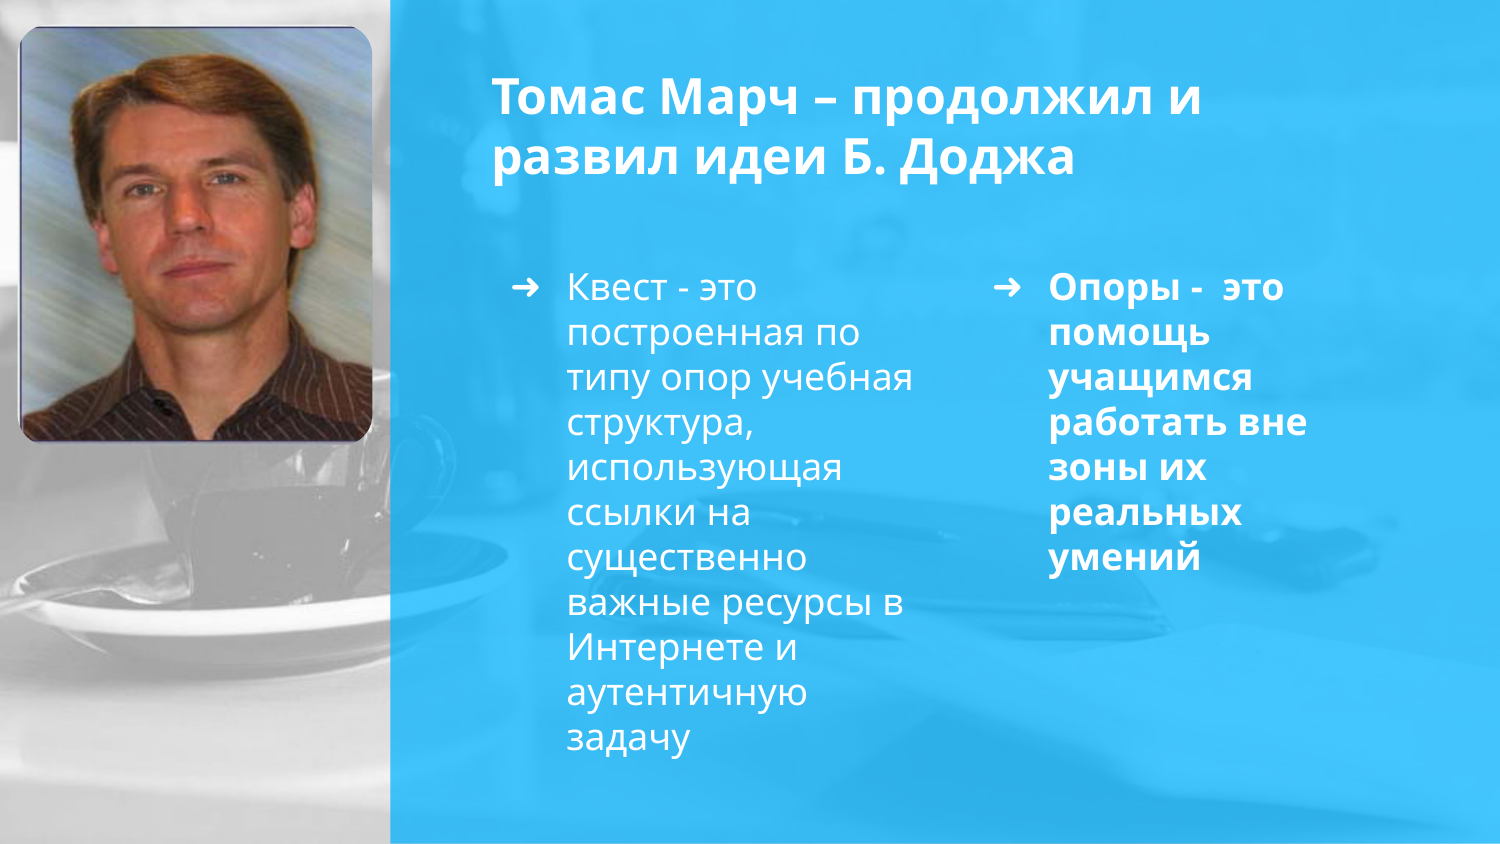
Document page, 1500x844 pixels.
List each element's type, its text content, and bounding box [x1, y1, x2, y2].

title Томас Марч – продолжил и развил идеи Б. Доджа [476, 49, 1415, 133]
list Квест - это построенная по типу опор учебная структура, использующая ссылки на существенно важные ресурсы в Интернете и аутентичную задачу [476, 247, 933, 761]
picture [390, 0, 1500, 844]
list Опоры - это помощь учащимся работать вне зоны их реальных умений [958, 247, 1415, 761]
picture [17, 24, 373, 446]
